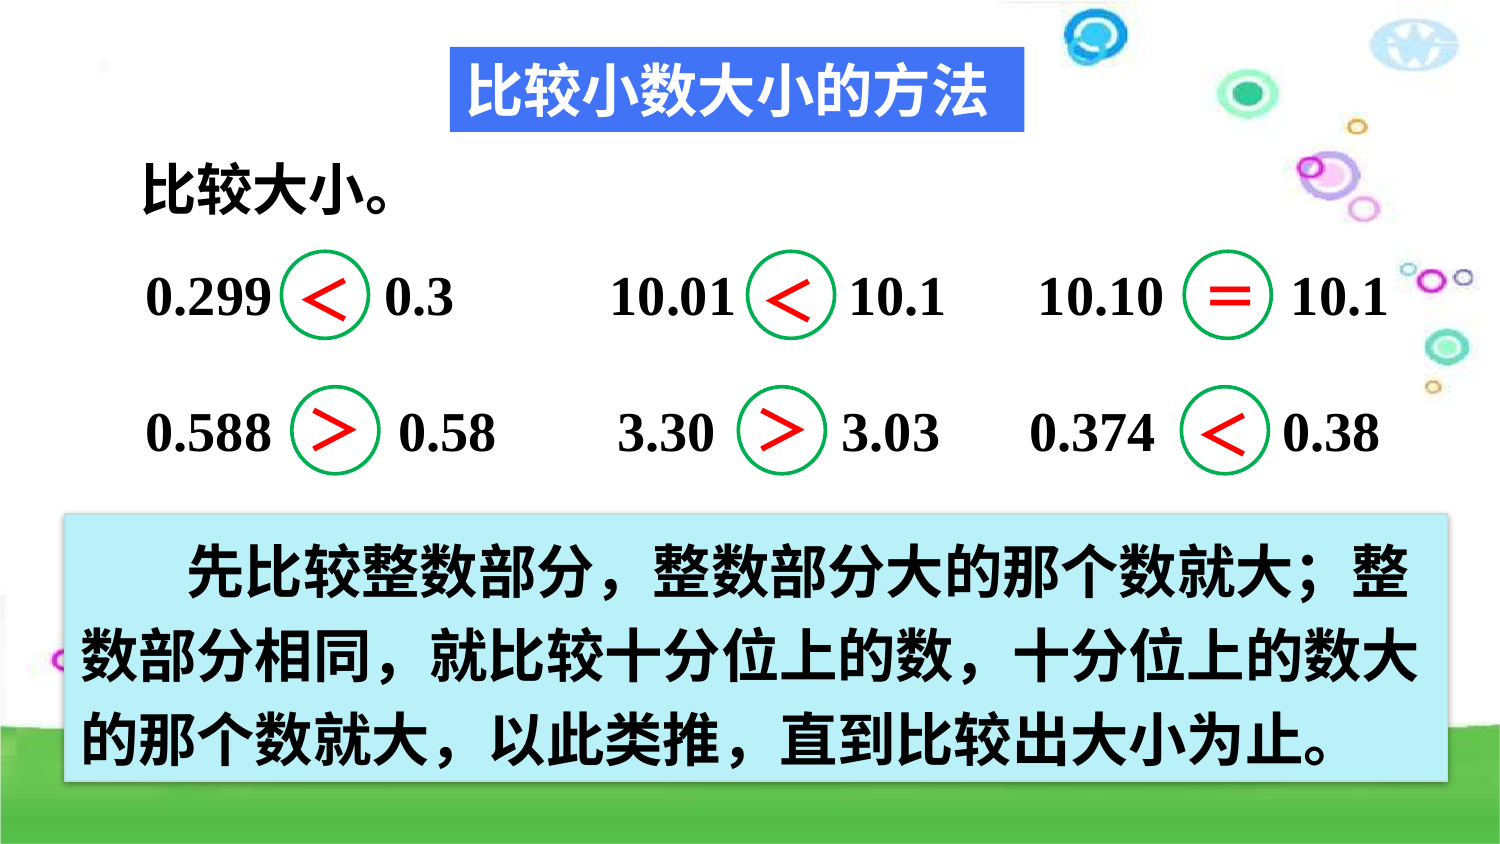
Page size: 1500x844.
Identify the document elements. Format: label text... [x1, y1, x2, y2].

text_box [594, 251, 1023, 339]
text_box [1014, 386, 1427, 474]
text_box 比较大小。 [125, 146, 437, 230]
text_box 先比较整数部分，整数部分大的那个数就大；整数部分相同，就比较十分位上的数，十分位上的数大的那个数就大，以此类推，直到比较出大小为止。 [65, 513, 1448, 781]
text_box 比较小数大小的方法 [449, 46, 1025, 132]
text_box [130, 386, 572, 474]
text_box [130, 251, 540, 339]
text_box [602, 386, 1014, 474]
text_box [1023, 251, 1406, 339]
picture [0, 0, 1500, 844]
